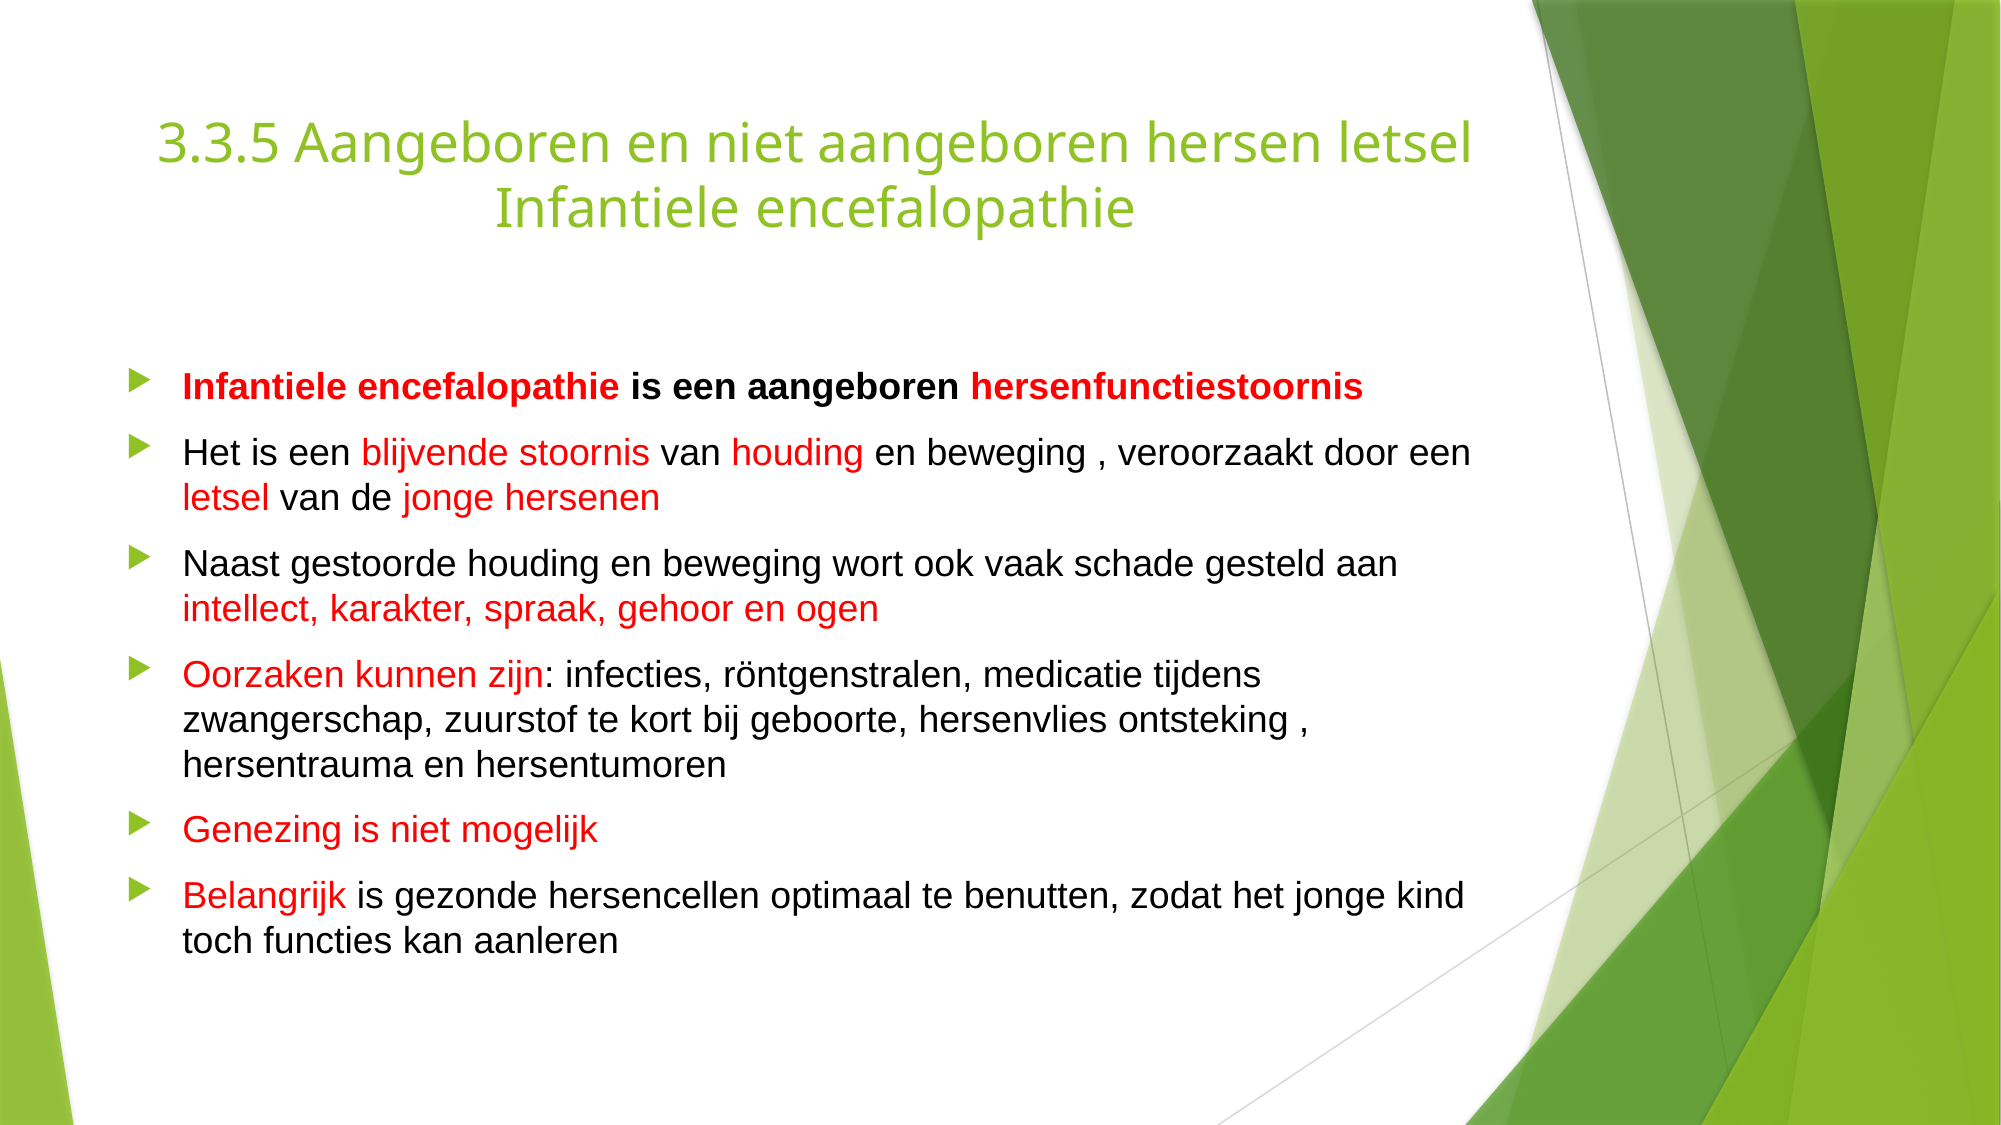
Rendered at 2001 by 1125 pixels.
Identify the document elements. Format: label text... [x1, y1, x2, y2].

title 3.3.5 Aangeboren en niet aangeboren hersen letsel Infantiele encefalopathie [111, 99, 1522, 354]
list Infantiele encefalopathie is een aangeboren hersenfunctiestoornis Het is een blijvende stoornis van houding en beweging , veroorzaakt door een letsel van de jonge hersenen Naast gestoorde houding en beweging wort ook vaak schade gesteld aan intellect, karakter, spraak, gehoor en ogen Oorzaken kunnen zijn: infecties, röntgenstralen, medicatie tijdens zwangerschap, zuurstof te kort bij geboorte, hersenvlies ontsteking , hersentrauma en hersentumoren Genezing is niet mogelijk Belangrijk is gezonde hersencellen optimaal te benutten, zodat het jonge kind toch functies kan aanleren [111, 354, 1522, 992]
